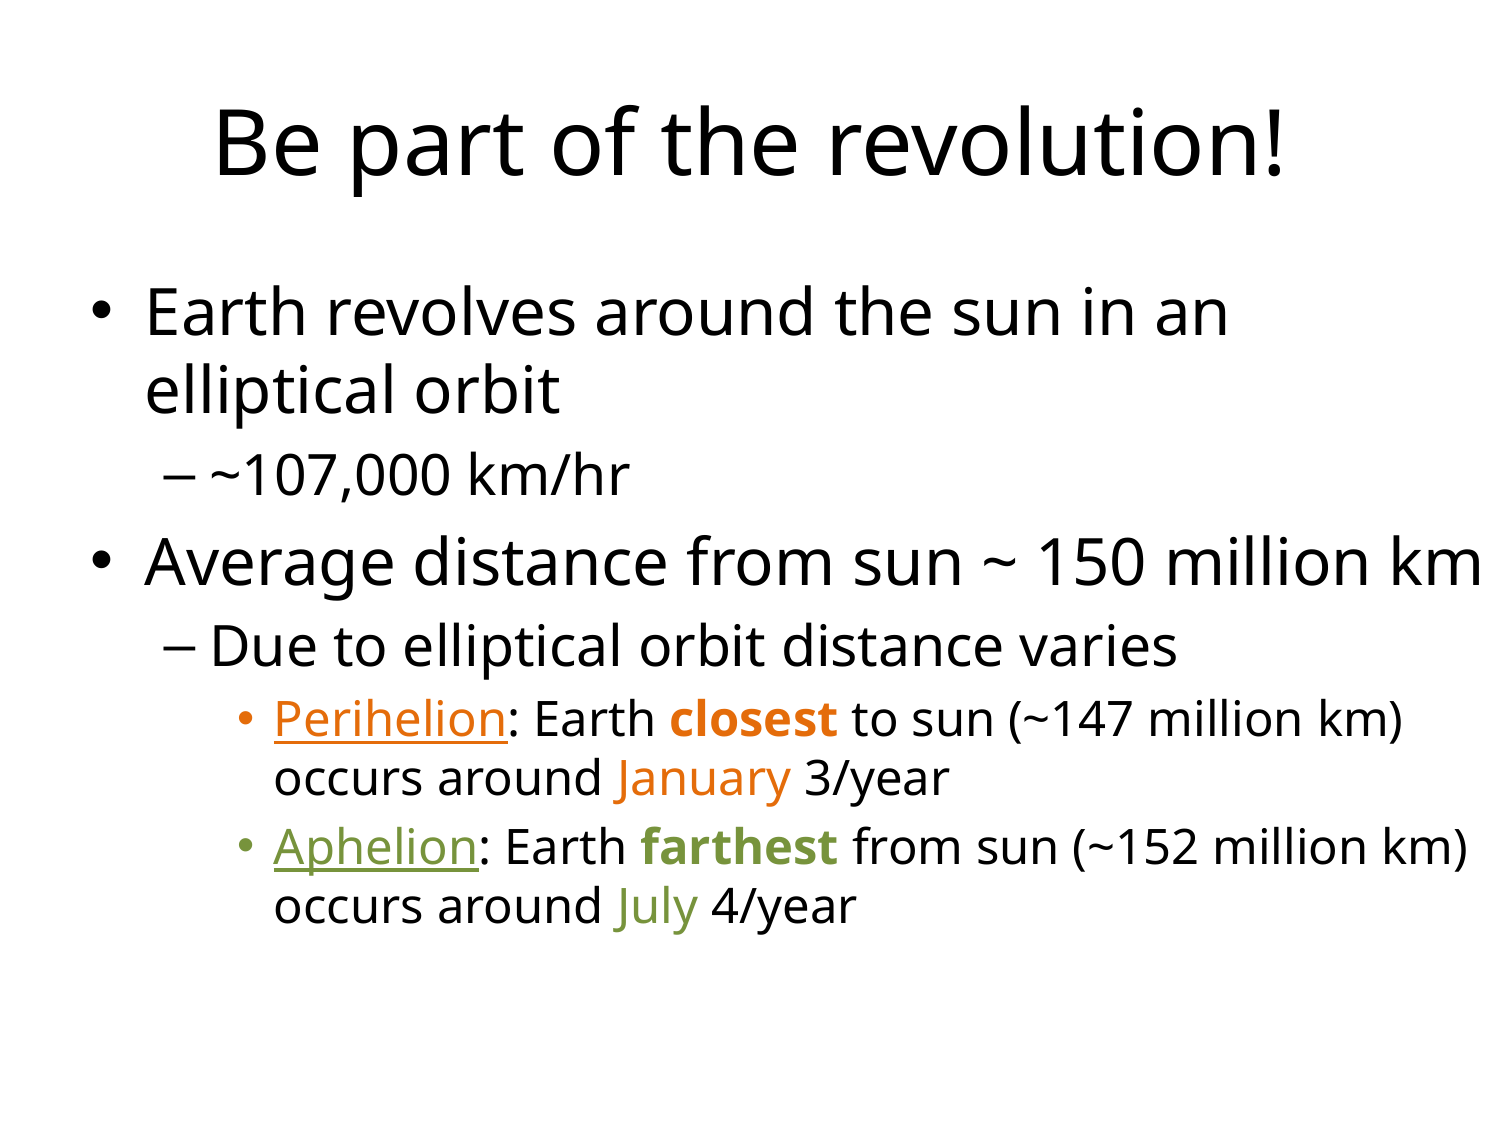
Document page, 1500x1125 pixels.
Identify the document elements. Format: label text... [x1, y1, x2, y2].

title Be part of the revolution! [75, 45, 1425, 233]
list Earth revolves around the sun in an elliptical orbit ~107,000 km/hr Average distance from sun ~ 150 million km Due to elliptical orbit distance varies Perihelion: Earth closest to sun (~147 million km) occurs around January 3/year Aphelion: Earth farthest from sun (~152 million km) occurs around July 4/year [75, 262, 1500, 1005]
